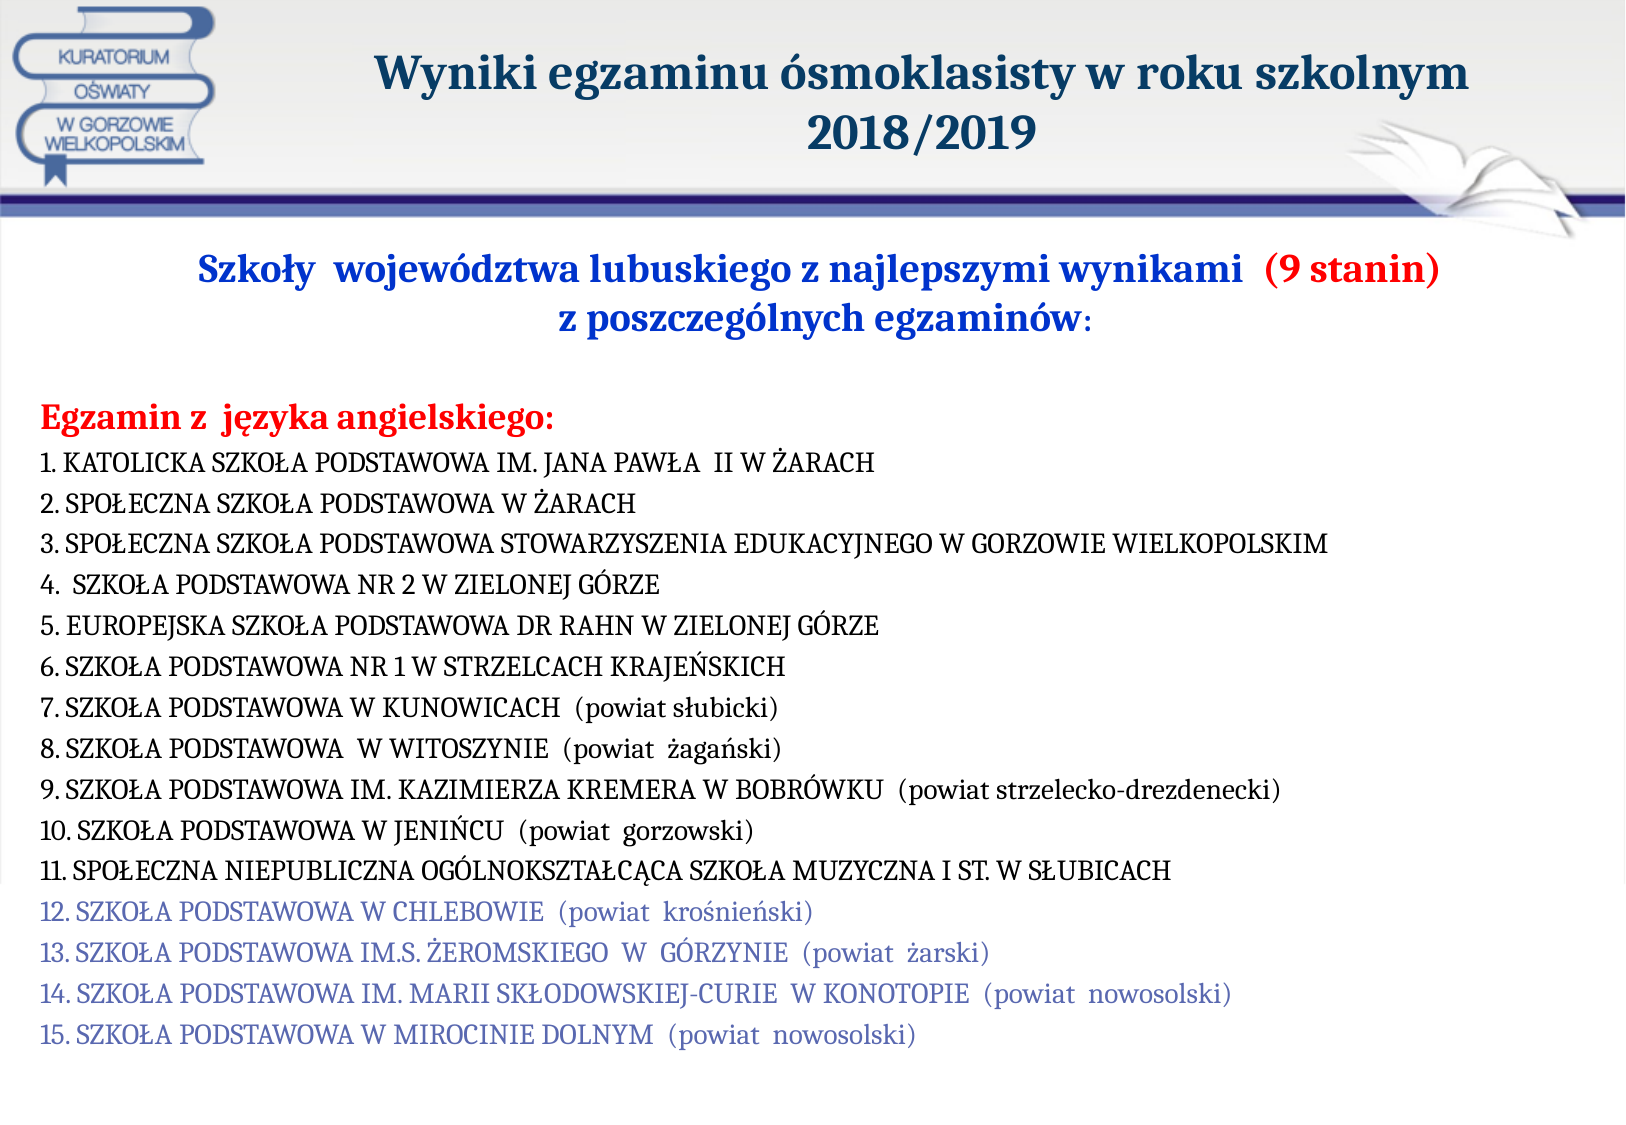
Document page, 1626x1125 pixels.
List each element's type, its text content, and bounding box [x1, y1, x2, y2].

title Wyniki egzaminu ósmoklasisty w roku szkolnym 2018/2019 [245, 23, 1600, 176]
list Szkoły województwa lubuskiego z najlepszymi wynikami (9 stanin) z poszczególnych egzaminów: Egzamin z języka angielskiego: 1. KATOLICKA SZKOŁA PODSTAWOWA IM. JANA PAWŁA II W ŻARACH 2. SPOŁECZNA SZKOŁA PODSTAWOWA W ŻARACH 3. SPOŁECZNA SZKOŁA PODSTAWOWA STOWARZYSZENIA EDUKACYJNEGO W GORZOWIE WIELKOPOLSKIM 4. SZKOŁA PODSTAWOWA NR 2 W ZIELONEJ GÓRZE 5. EUROPEJSKA SZKOŁA PODSTAWOWA DR RAHN W ZIELONEJ GÓRZE 6. SZKOŁA PODSTAWOWA NR 1 W STRZELCACH KRAJEŃSKICH 7. SZKOŁA PODSTAWOWA W KUNOWICACH (powiat słubicki) 8. SZKOŁA PODSTAWOWA W WITOSZYNIE (powiat żagański) 9. SZKOŁA PODSTAWOWA IM. KAZIMIERZA KREMERA W BOBRÓWKU (powiat strzelecko-drezdenecki) 10. SZKOŁA PODSTAWOWA W JENIŃCU (powiat gorzowski) 11. SPOŁECZNA NIEPUBLICZNA OGÓLNOKSZTAŁCĄCA SZKOŁA MUZYCZNA I ST. W SŁUBICACH 12. SZKOŁA PODSTAWOWA W CHLEBOWIE (powiat krośnieński) 13. SZKOŁA PODSTAWOWA IM.S. ŻEROMSKIEGO W GÓRZYNIE (powiat żarski) 14. SZKOŁA PODSTAWOWA IM. MARII SKŁODOWSKIEJ-CURIE W KONOTOPIE (powiat nowosolski) 15. SZKOŁA PODSTAWOWA W MIROCINIE DOLNYM (powiat nowosolski) [25, 234, 1625, 1071]
picture [0, 0, 1626, 1125]
